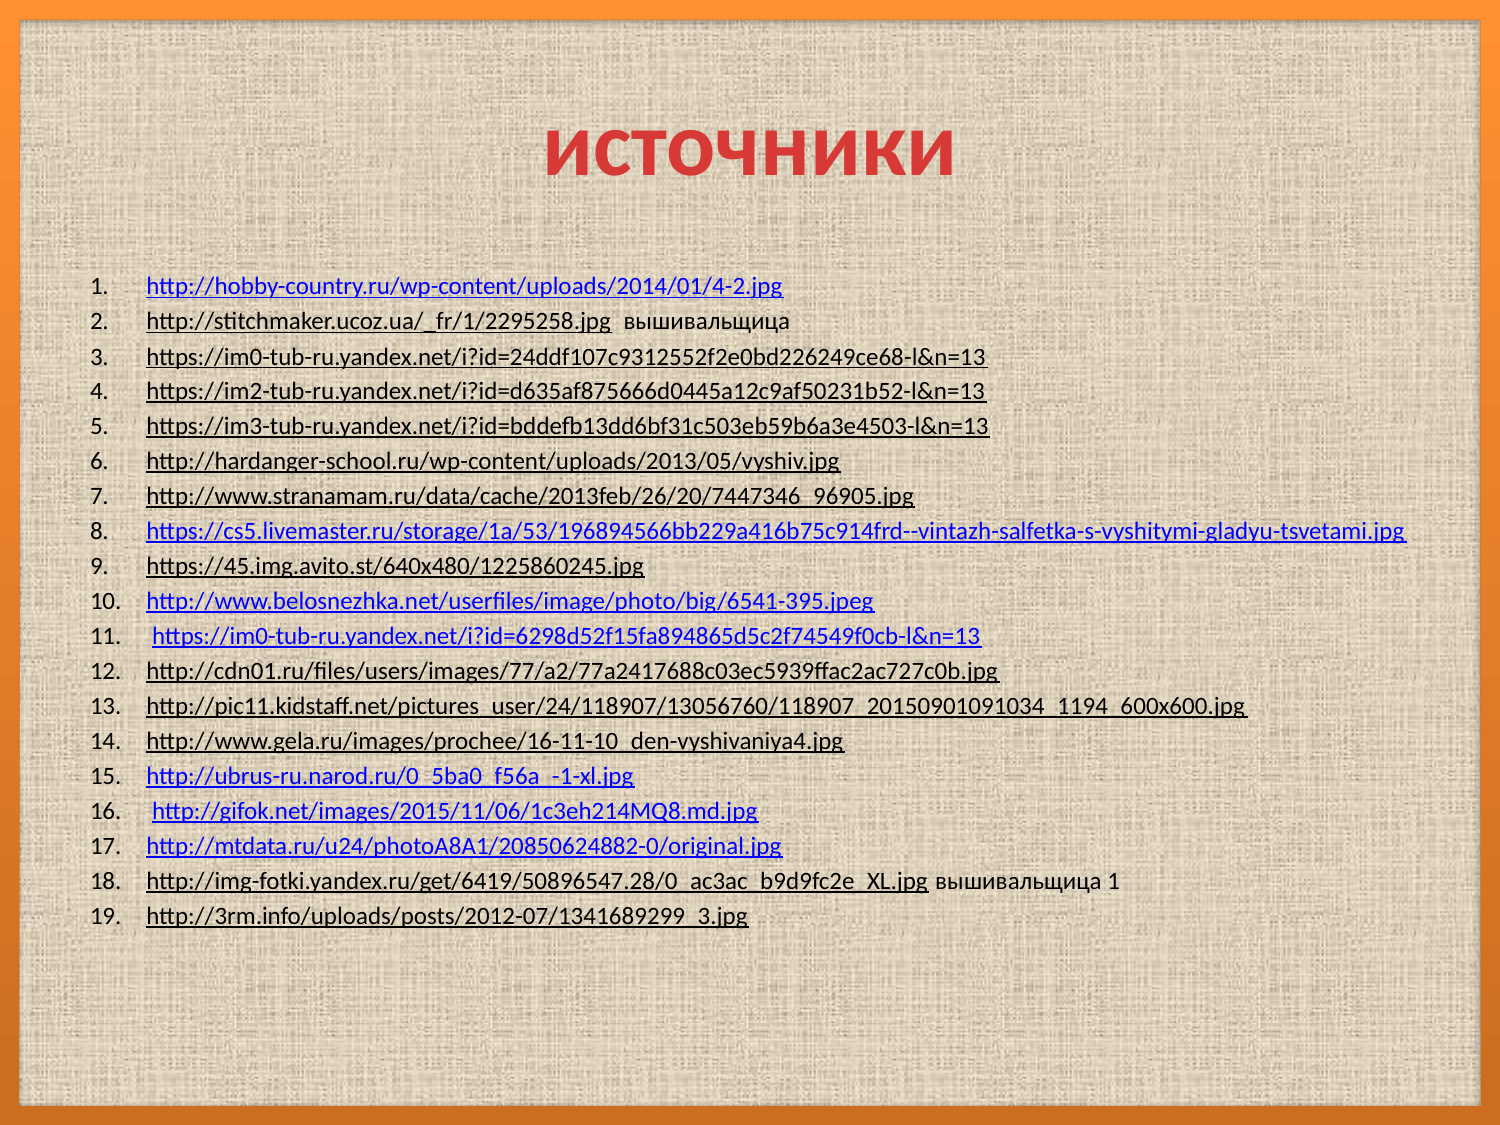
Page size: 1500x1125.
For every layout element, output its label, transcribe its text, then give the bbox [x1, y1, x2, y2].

title источники [75, 45, 1425, 233]
picture [20, 20, 1480, 1105]
list http://hobby-country.ru/wp-content/uploads/2014/01/4-2.jpg http://stitchmaker.ucoz.ua/_fr/1/2295258.jpg вышивальщица https://im0-tub-ru.yandex.net/i?id=24ddf107c9312552f2e0bd226249ce68-l&n=13 https://im2-tub-ru.yandex.net/i?id=d635af875666d0445a12c9af50231b52-l&n=13 https://im3-tub-ru.yandex.net/i?id=bddefb13dd6bf31c503eb59b6a3e4503-l&n=13 http://hardanger-school.ru/wp-content/uploads/2013/05/vyshiv.jpg http://www.stranamam.ru/data/cache/2013feb/26/20/7447346_96905.jpg https://cs5.livemaster.ru/storage/1a/53/196894566bb229a416b75c914frd--vintazh-salfetka-s-vyshitymi-gladyu-tsvetami.jpg https://45.img.avito.st/640x480/1225860245.jpg http://www.belosnezhka.net/userfiles/image/photo/big/6541-395.jpeg https://im0-tub-ru.yandex.net/i?id=6298d52f15fa894865d5c2f74549f0cb-l&n=13 http://cdn01.ru/files/users/images/77/a2/77a2417688c03ec5939ffac2ac727c0b.jpg http://pic11.kidstaff.net/pictures_user/24/118907/13056760/118907_20150901091034_1194_600x600.jpg http://www.gela.ru/images/prochee/16-11-10_den-vyshivaniya4.jpg http://ubrus-ru.narod.ru/0_5ba0_f56a_-1-xl.jpg http://gifok.net/images/2015/11/06/1c3eh214MQ8.md.jpg http://mtdata.ru/u24/photoA8A1/20850624882-0/original.jpg http://img-fotki.yandex.ru/get/6419/50896547.28/0_ac3ac_b9d9fc2e_XL.jpg вышивальщица 1 http://3rm.info/uploads/posts/2012-07/1341689299_3.jpg [75, 262, 1425, 1079]
